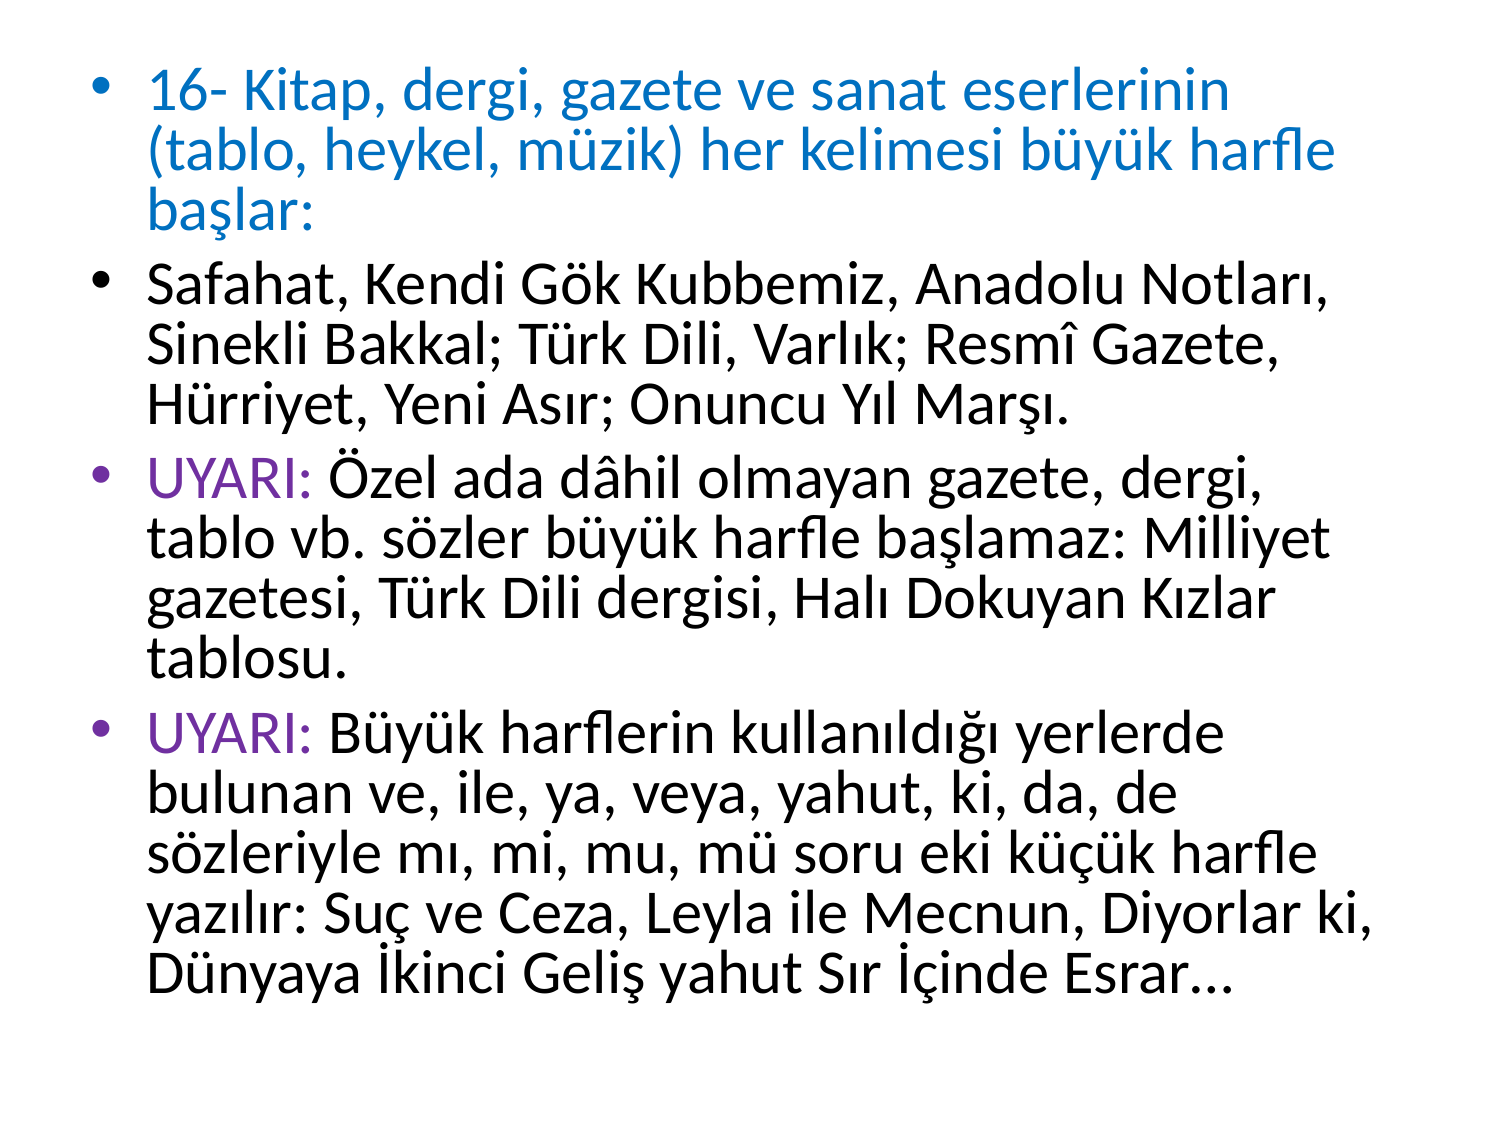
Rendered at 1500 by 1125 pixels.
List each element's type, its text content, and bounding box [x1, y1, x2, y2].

list 16- Kitap, dergi, gazete ve sanat eserlerinin (tablo, heykel, müzik) her kelimesi büyük harfle başlar: Safahat, Kendi Gök Kubbemiz, Anadolu Notları, Sinekli Bakkal; Türk Dili, Varlık; Resmî Gazete, Hürriyet, Yeni Asır; Onuncu Yıl Marşı. UYARI: Özel ada dâhil olmayan gazete, dergi, tablo vb. sözler büyük harfle başlamaz: Milliyet gazetesi, Türk Dili dergisi, Halı Dokuyan Kızlar tablosu. UYARI: Büyük harflerin kullanıldığı yerlerde bulunan ve, ile, ya, veya, yahut, ki, da, de sözleriyle mı, mi, mu, mü soru eki küçük harfle yazılır: Suç ve Ceza, Leyla ile Mecnun, Diyorlar ki, Dünyaya İkinci Geliş yahut Sır İçinde Esrar… [74, 54, 1426, 1006]
